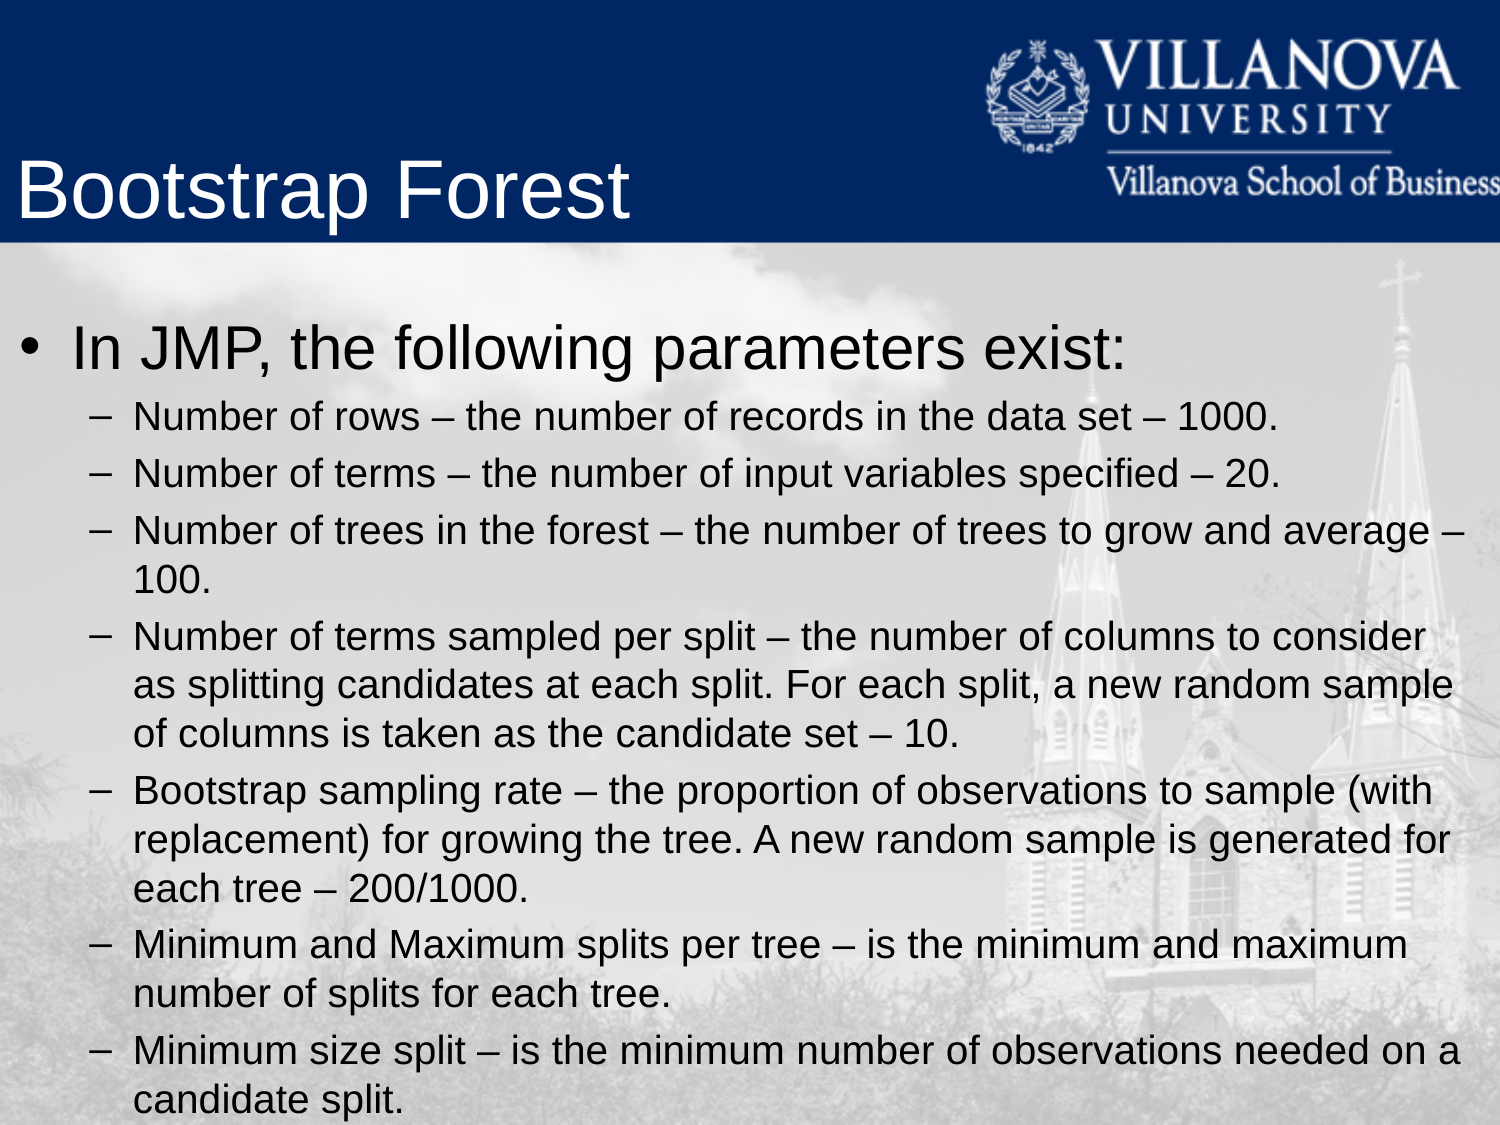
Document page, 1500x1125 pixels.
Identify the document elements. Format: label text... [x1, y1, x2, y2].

picture [0, 0, 1500, 1125]
text_box Bootstrap Forest [0, 62, 1350, 250]
list In JMP, the following parameters exist: Number of rows – the number of records in the data set – 1000. Number of terms – the number of input variables specified – 20. Number of trees in the forest – the number of trees to grow and average – 100. Number of terms sampled per split – the number of columns to consider as splitting candidates at each split. For each split, a new random sample of columns is taken as the candidate set – 10. Bootstrap sampling rate – the proportion of observations to sample (with replacement) for growing the tree. A new random sample is generated for each tree – 200/1000. Minimum and Maximum splits per tree – is the minimum and maximum number of splits for each tree. Minimum size split – is the minimum number of observations needed on a candidate split. [4, 299, 1488, 1125]
